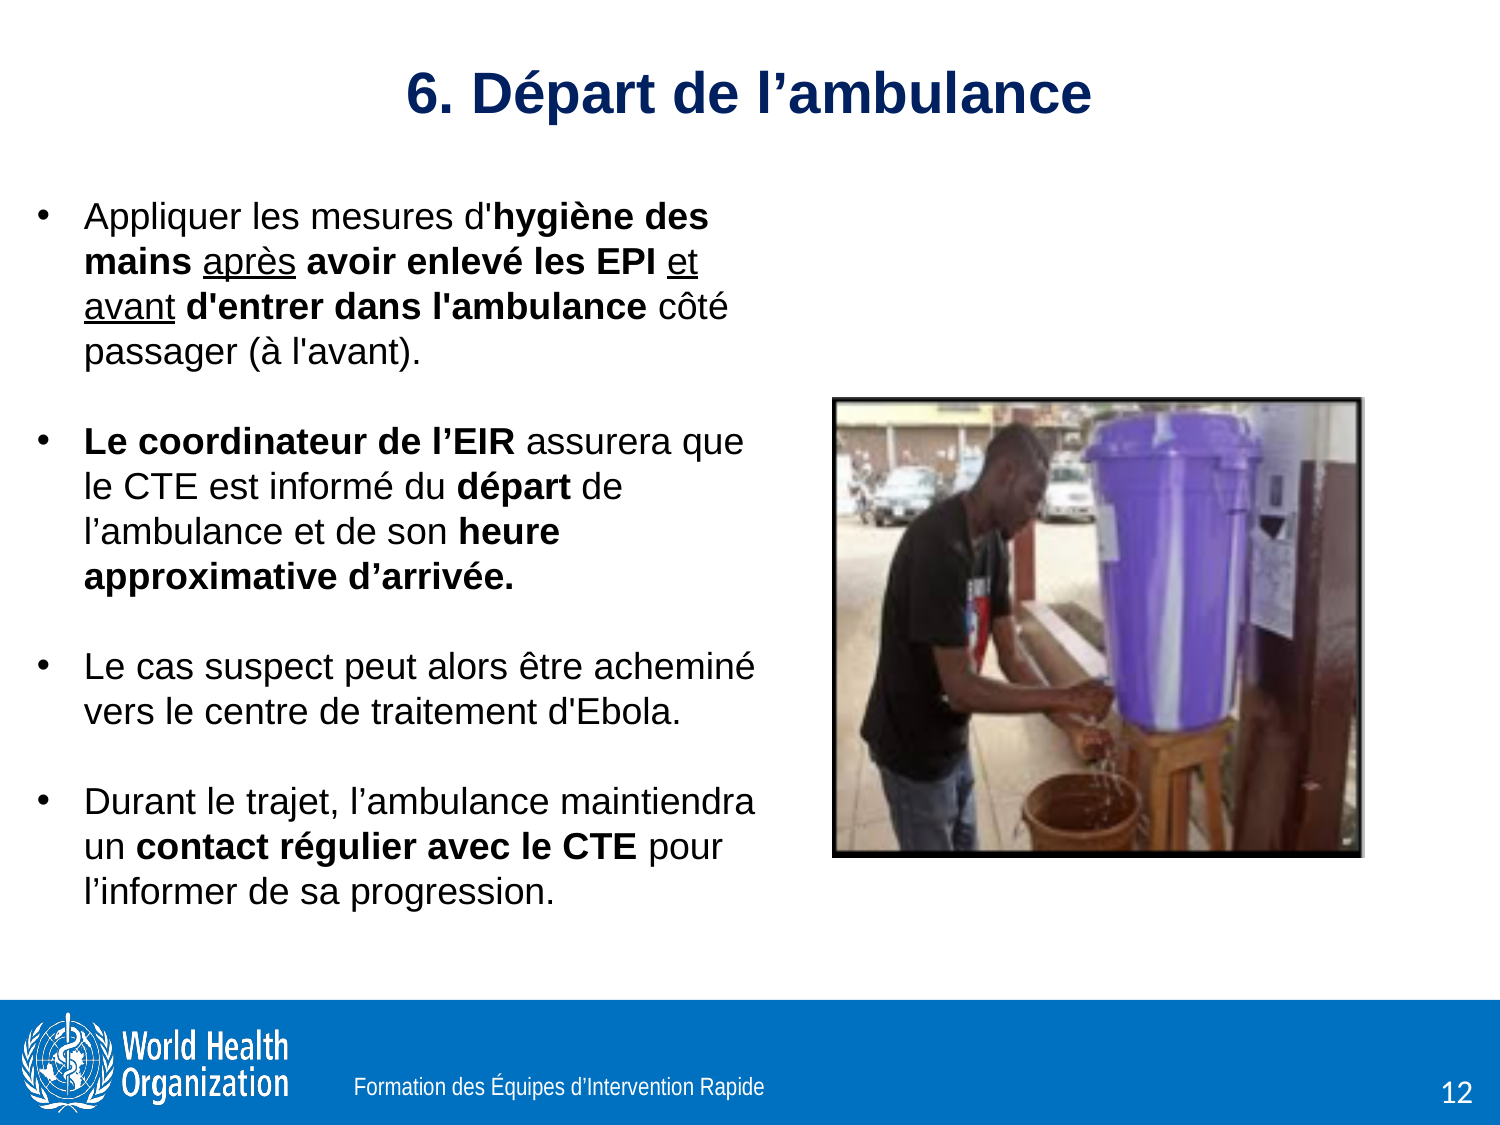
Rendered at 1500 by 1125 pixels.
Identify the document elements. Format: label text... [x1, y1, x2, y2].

picture [21, 1012, 288, 1113]
text_box 6. Départ de l’ambulance [0, 0, 1500, 185]
text_box Appliquer les mesures d'hygiène des mains après avoir enlevé les EPI et avant d'entrer dans l'ambulance côté passager (à l'avant). Le coordinateur de l’EIR assurera que le CTE est informé du départ de l’ambulance et de son heure approximative d’arrivée. Le cas suspect peut alors être acheminé vers le centre de traitement d'Ebola. Durant le trajet, l’ambulance maintiendra un contact régulier avec le CTE pour l’informer de sa progression. [29, 185, 774, 1010]
picture [832, 396, 1365, 859]
